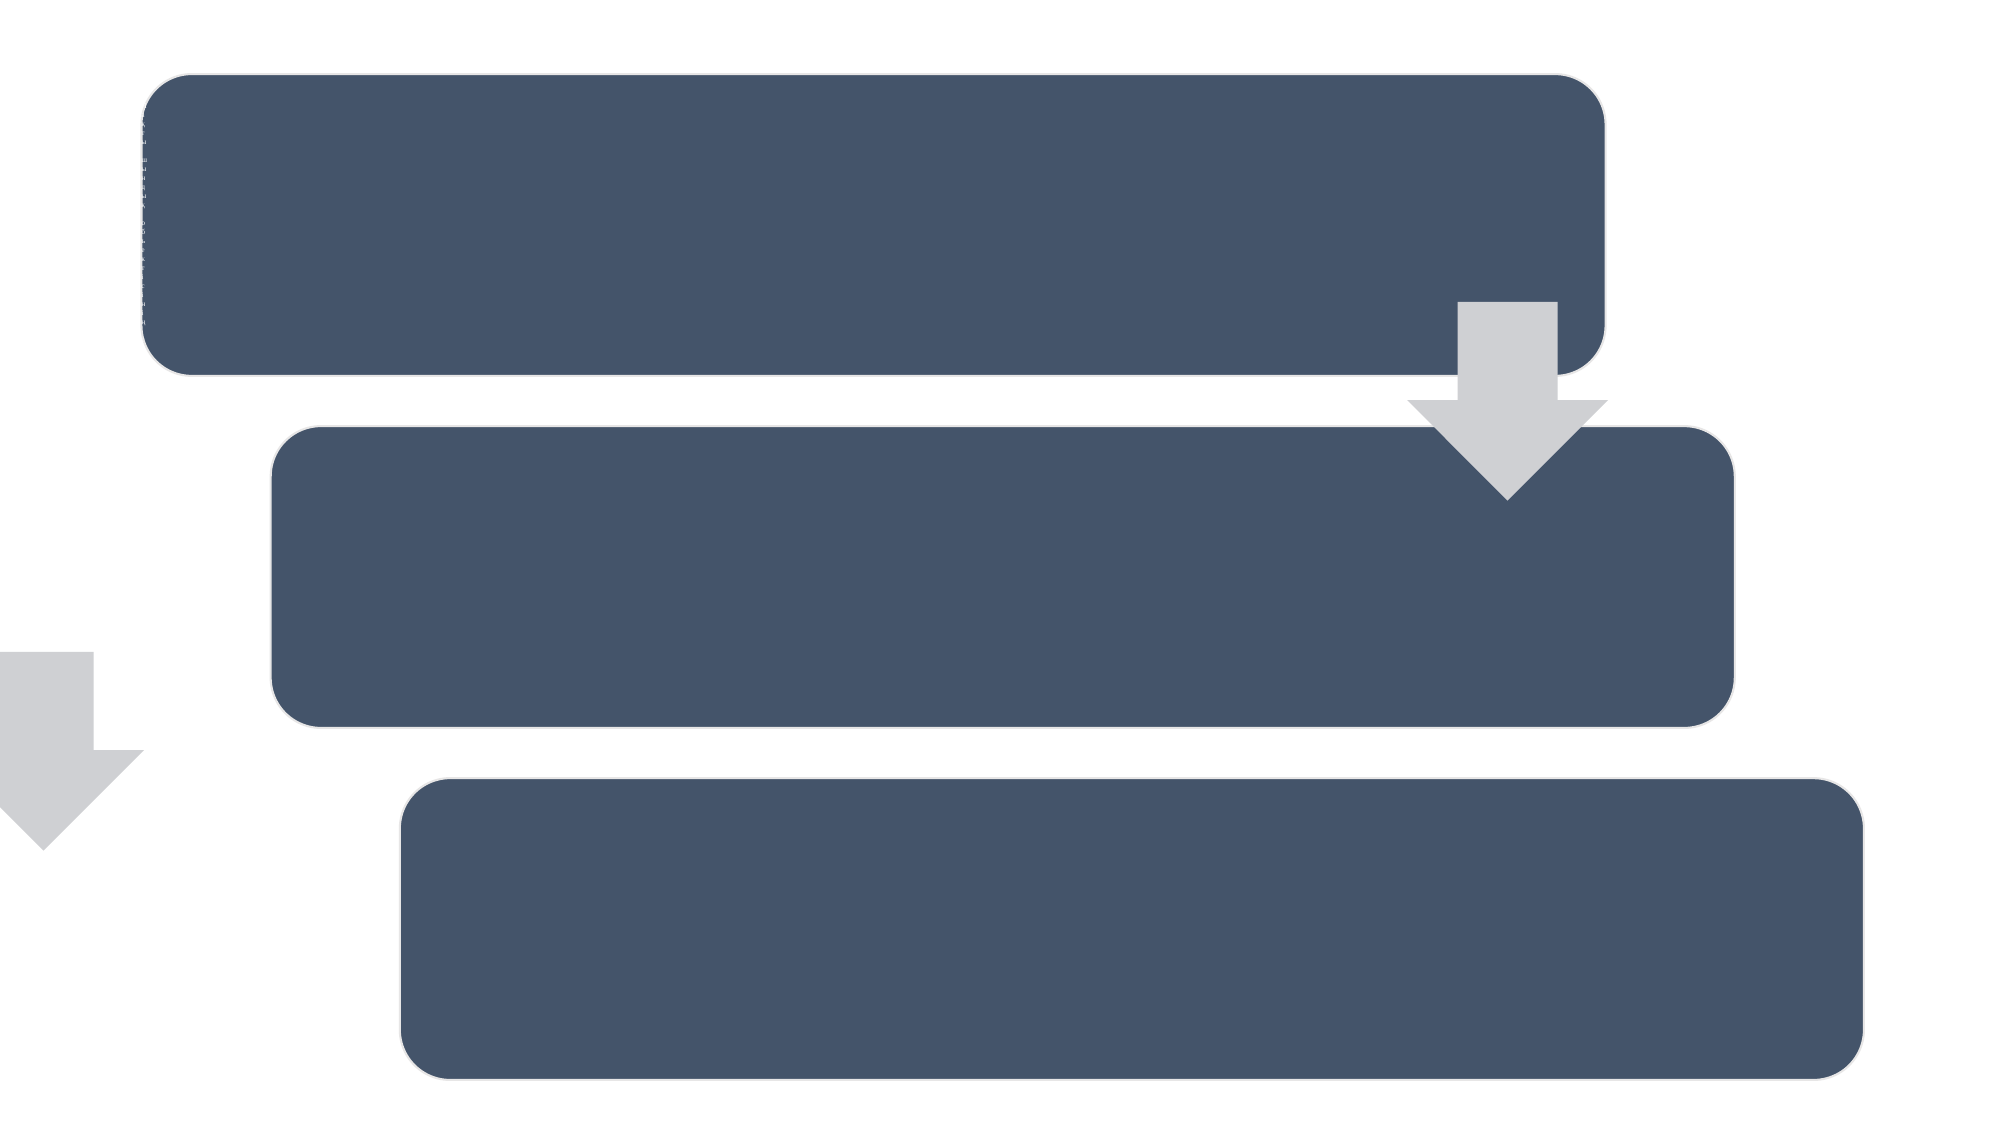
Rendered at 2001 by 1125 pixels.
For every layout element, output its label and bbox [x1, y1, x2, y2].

list [141, 74, 1864, 1080]
